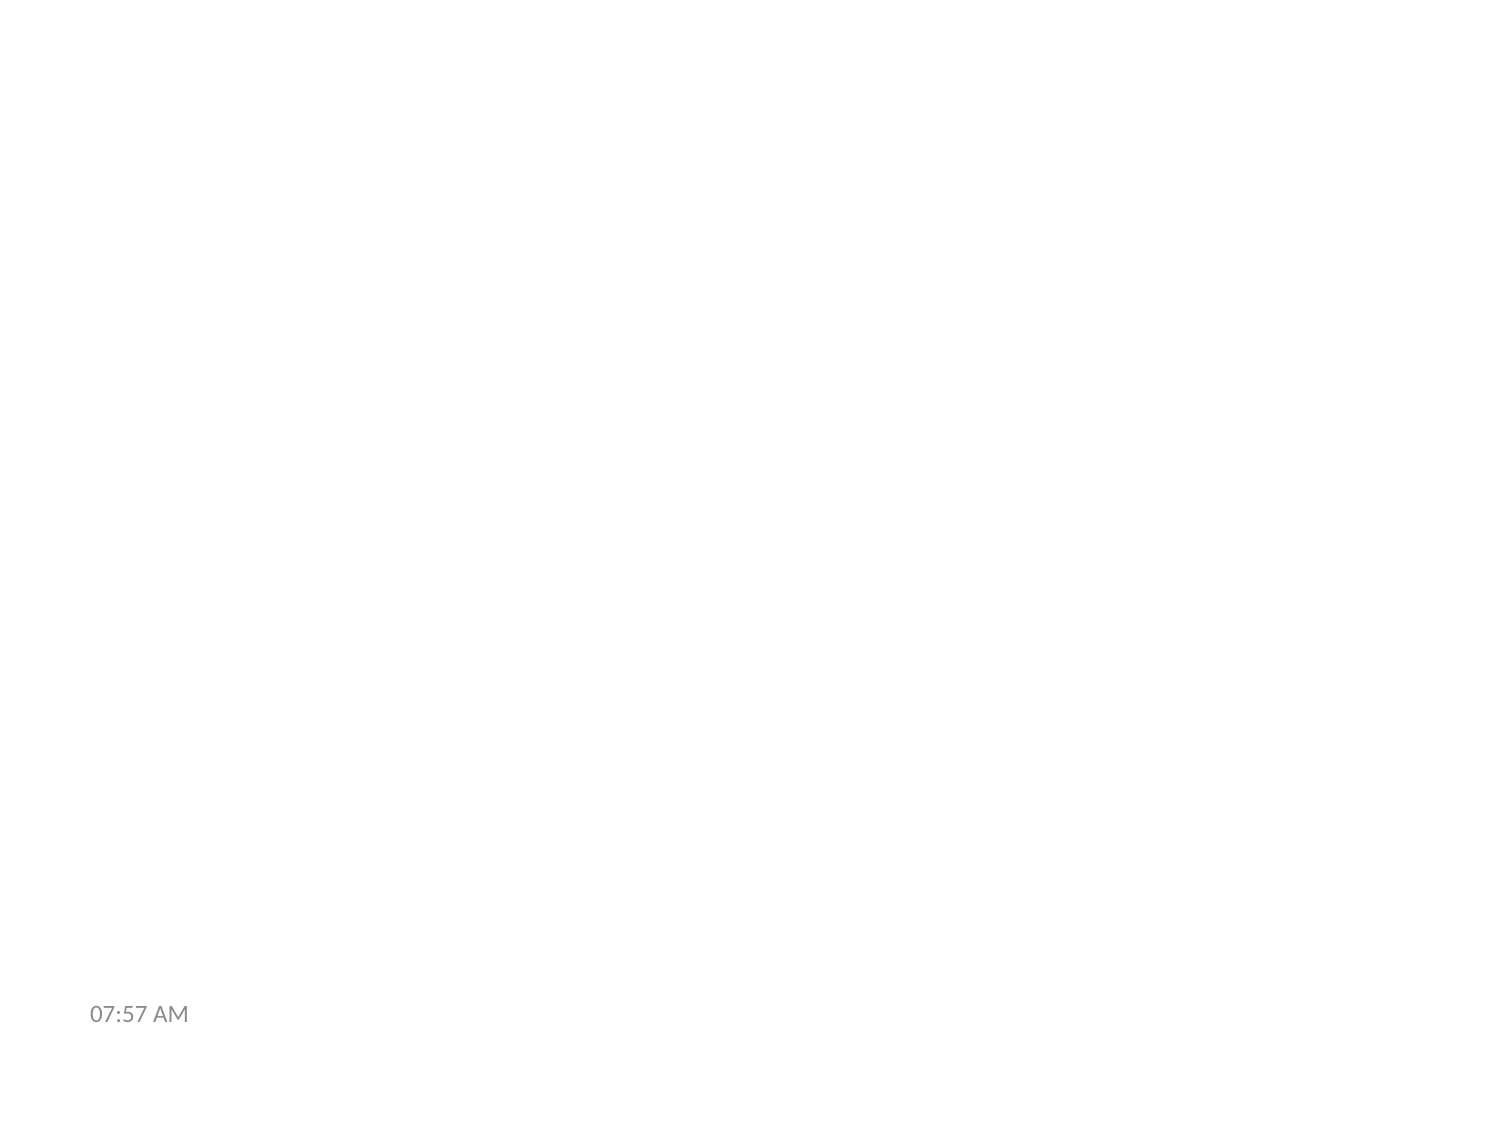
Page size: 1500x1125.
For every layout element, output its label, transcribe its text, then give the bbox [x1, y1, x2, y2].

text_box 3:35 PM [75, 982, 425, 1043]
